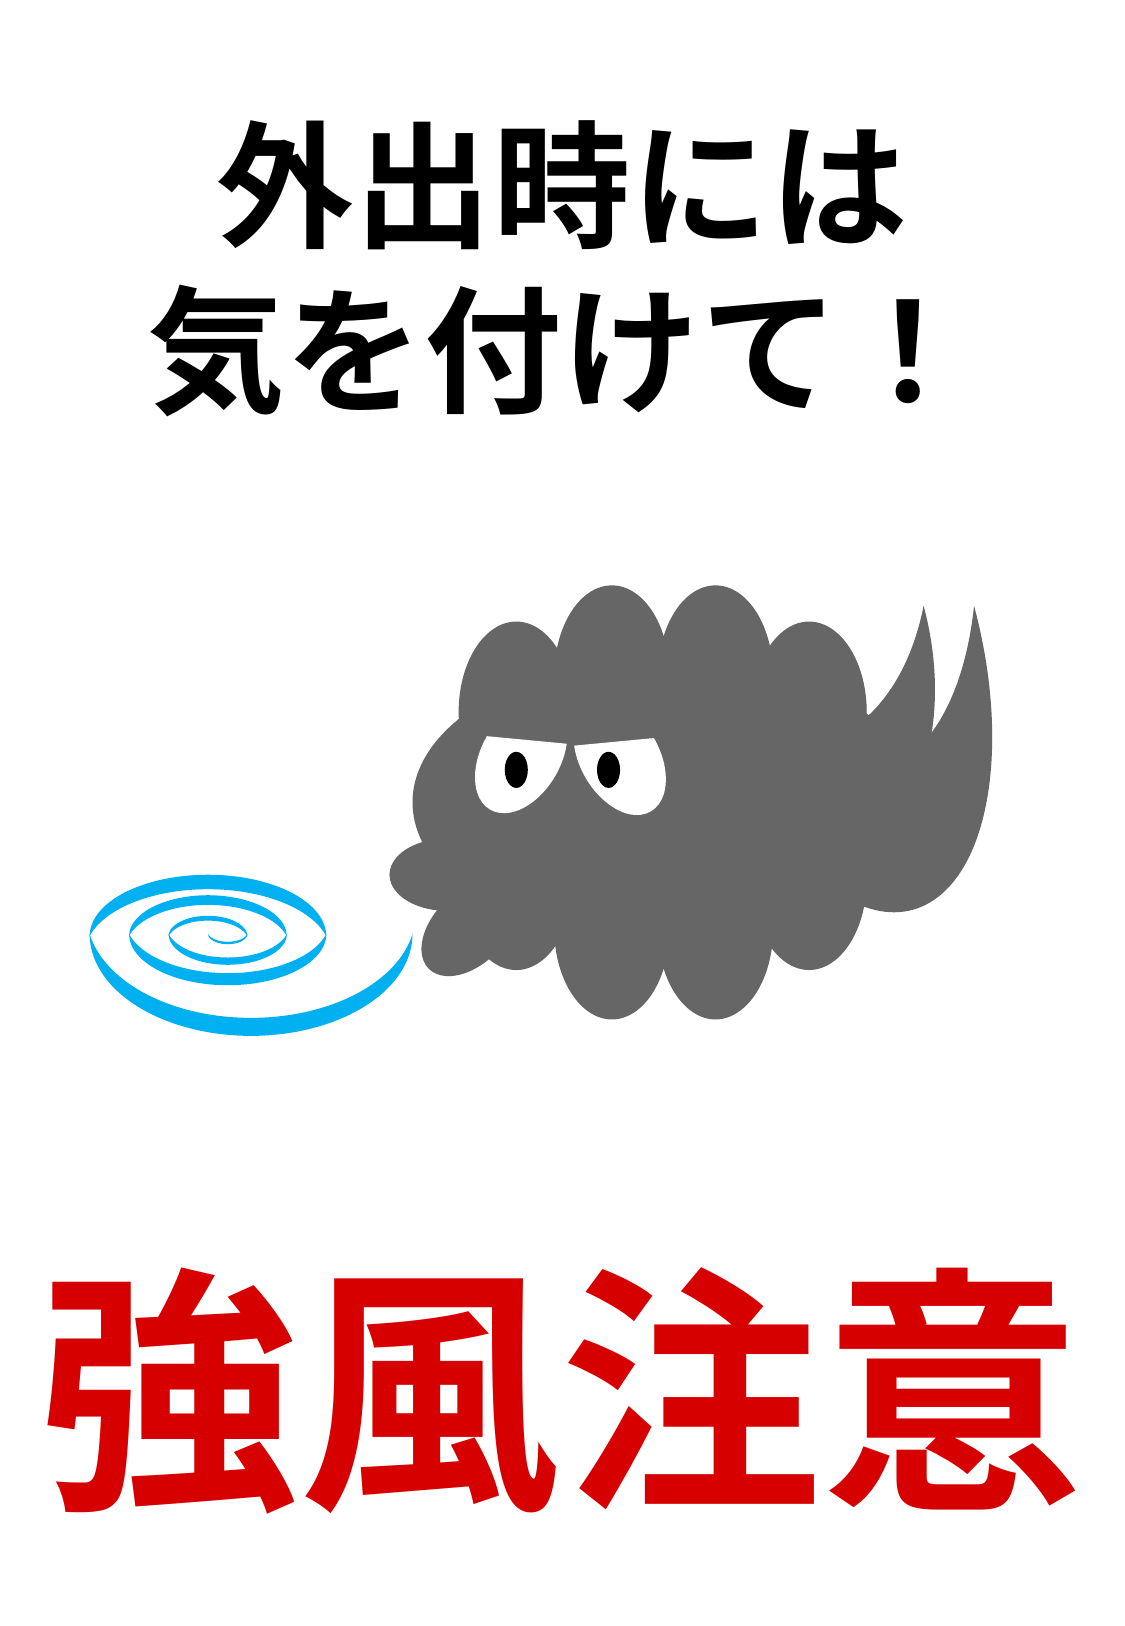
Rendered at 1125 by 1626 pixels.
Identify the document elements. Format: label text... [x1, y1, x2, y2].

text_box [89, 585, 1015, 1037]
text_box 強風注意 [23, 1221, 1104, 1550]
text_box 外出時には 気を付けて！ [0, 92, 1125, 438]
